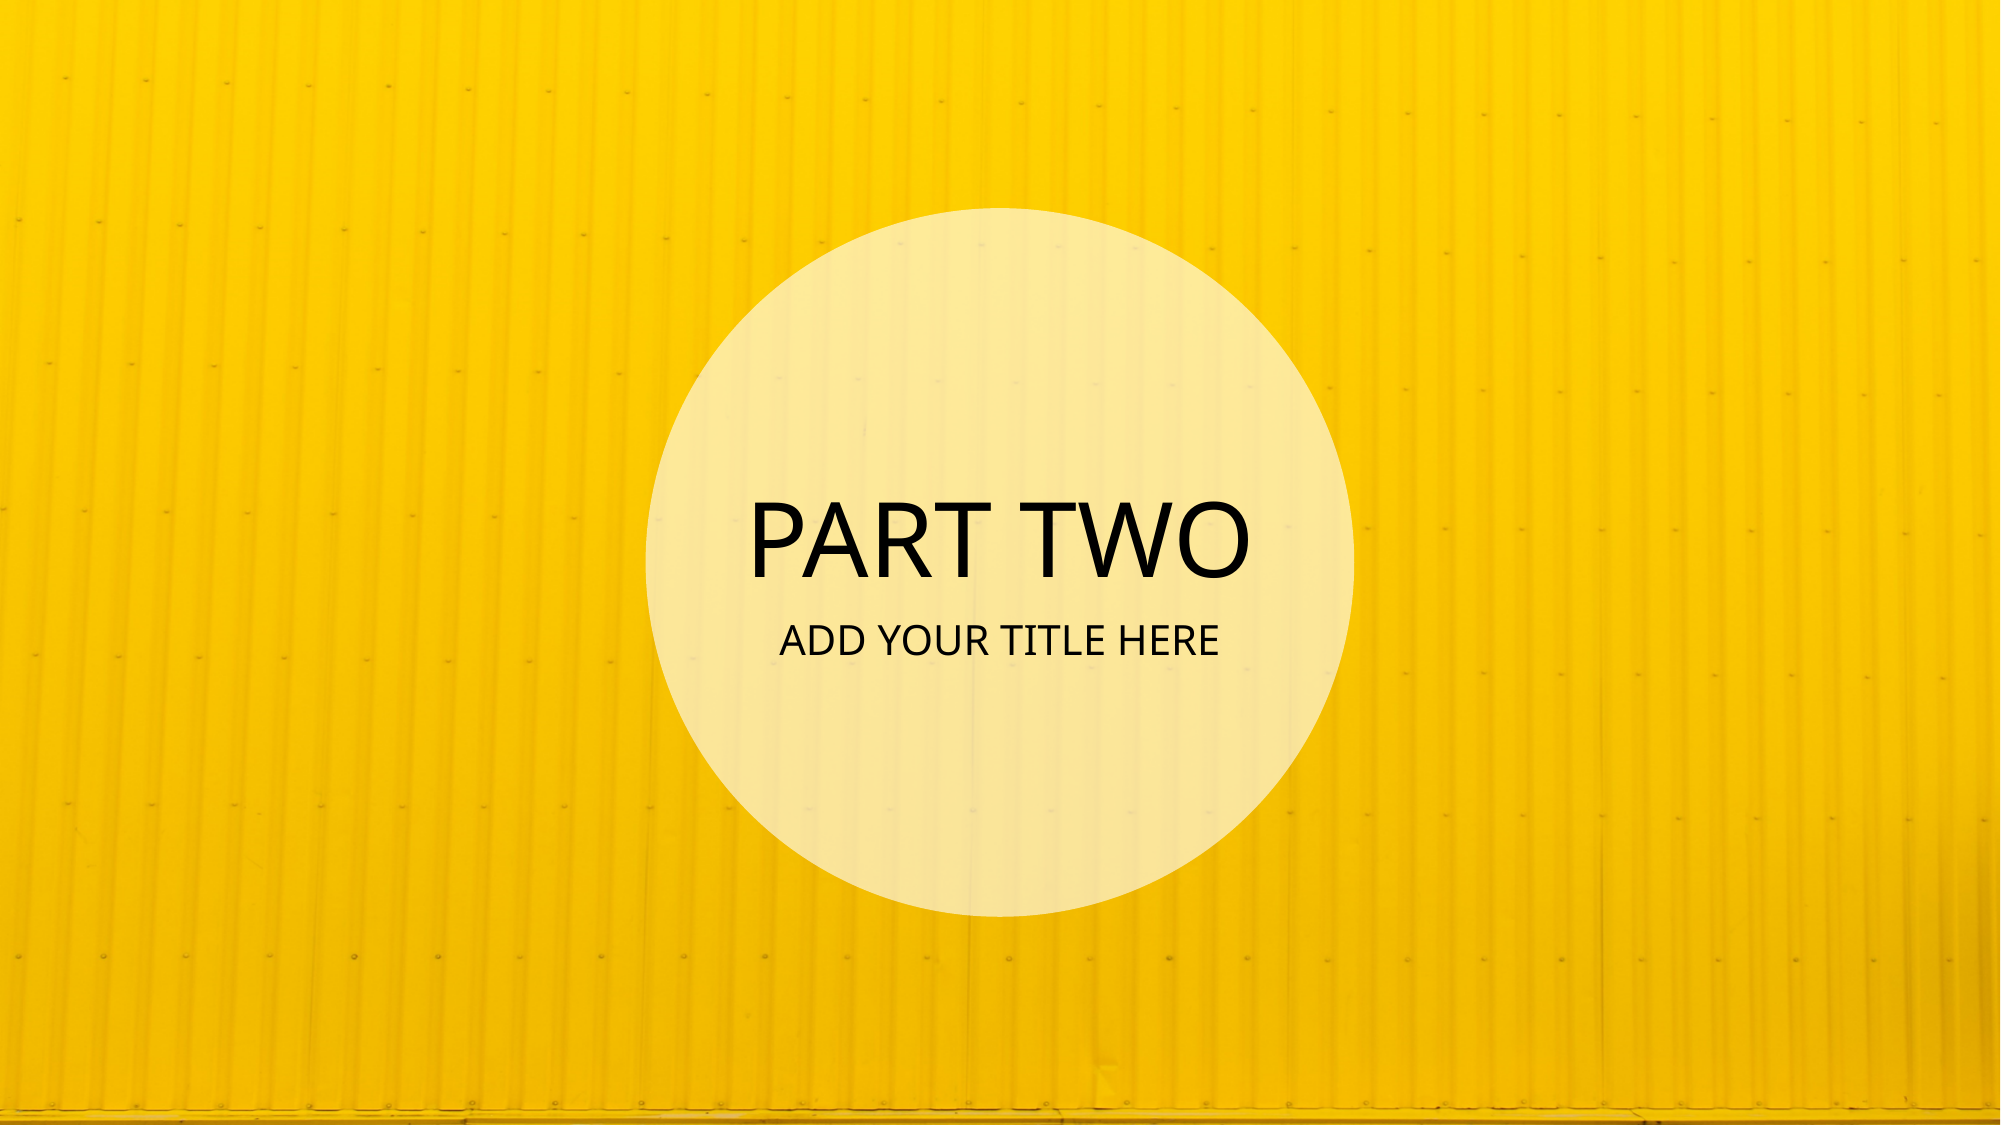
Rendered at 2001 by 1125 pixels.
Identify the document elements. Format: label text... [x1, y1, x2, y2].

text_box ADD YOUR TITLE HERE [764, 606, 1236, 672]
picture [0, 0, 2001, 1125]
text_box [644, 207, 1356, 918]
text_box PART TWO [730, 465, 1270, 606]
